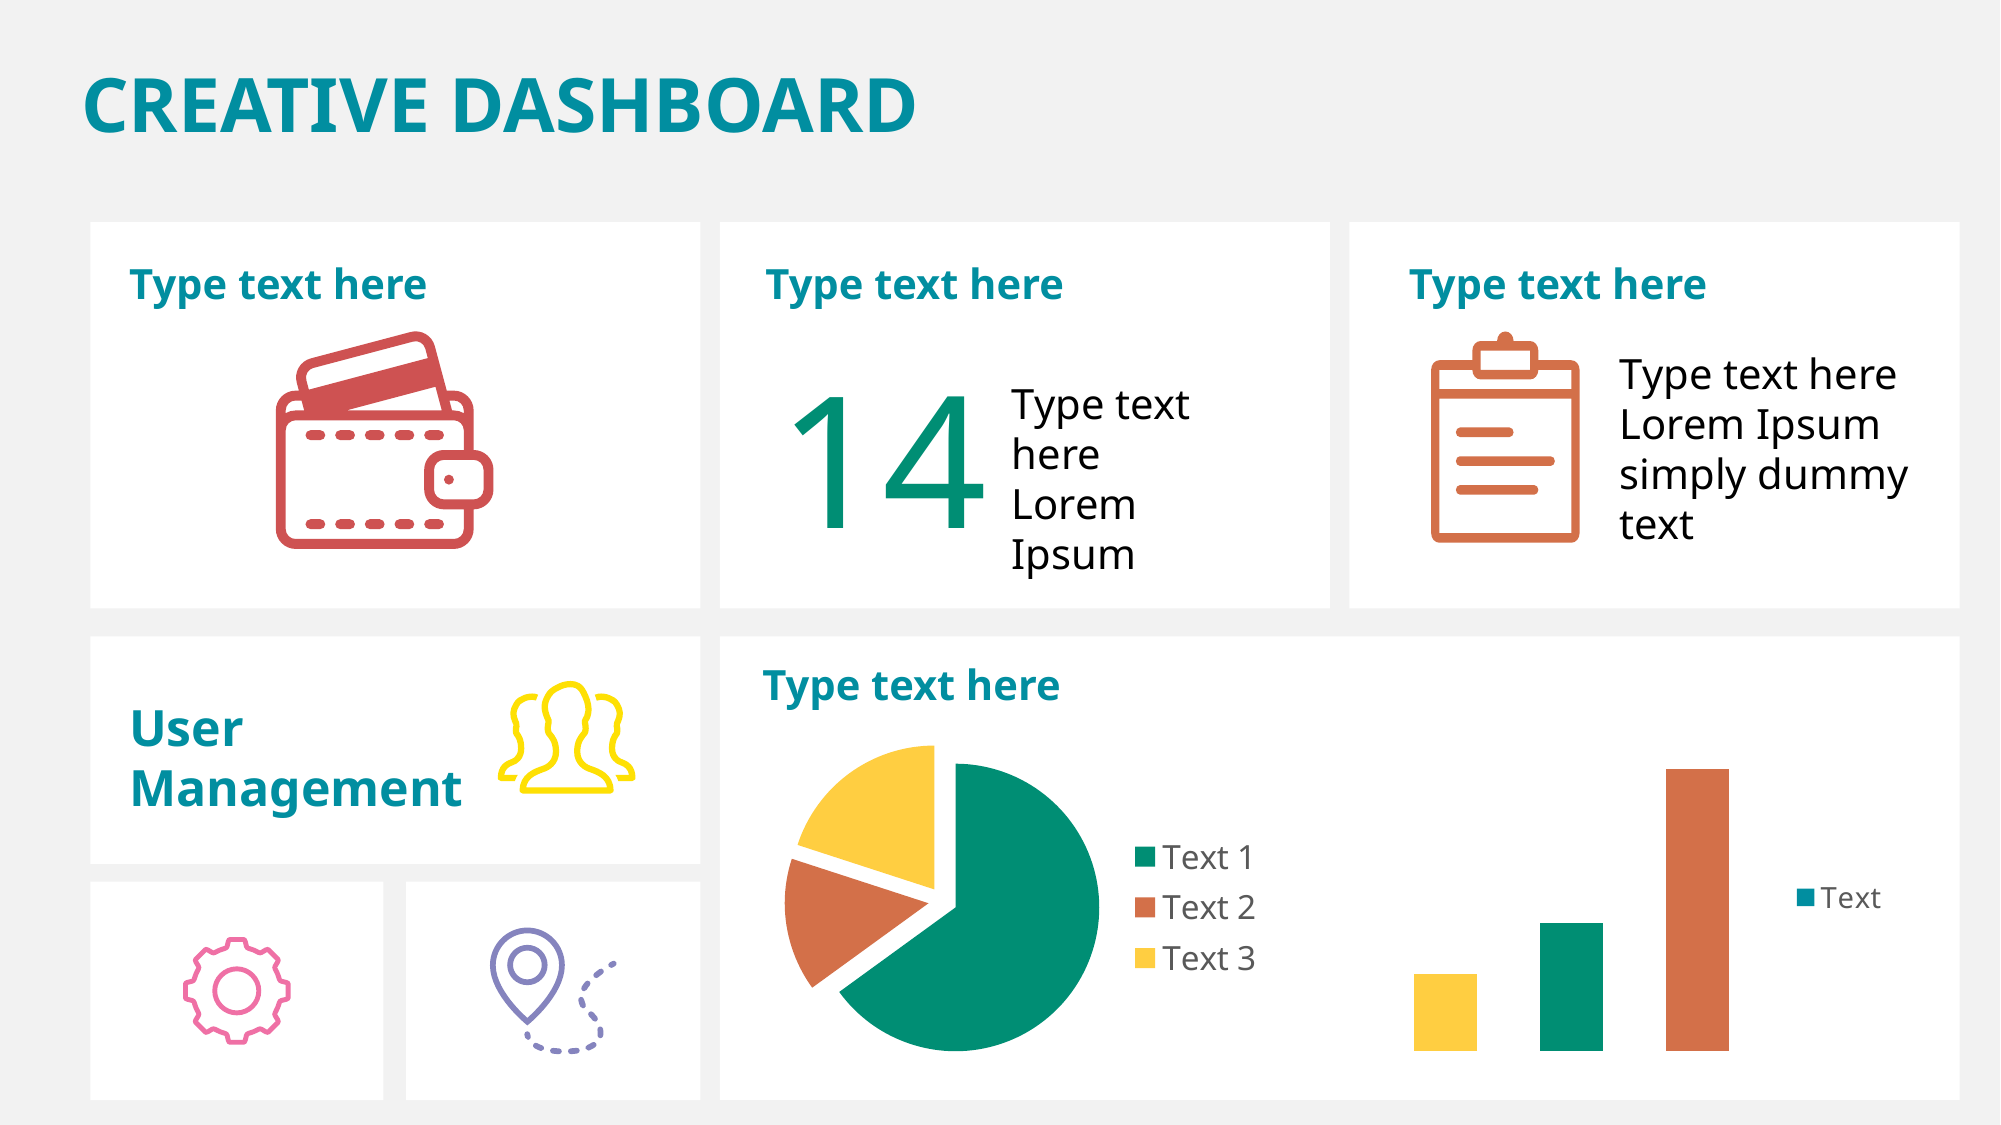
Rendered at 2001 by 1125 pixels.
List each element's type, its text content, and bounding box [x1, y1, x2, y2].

text_box User Management [114, 688, 498, 824]
text_box Type text here Lorem Ipsum simply dummy text [1605, 340, 1948, 556]
text_box Type text here [747, 651, 1131, 717]
chart [1359, 720, 1944, 1075]
title CREATIVE DASHBOARD [66, 0, 1944, 218]
text_box Type text here [1393, 250, 1778, 315]
text_box [719, 635, 1961, 1101]
text_box [519, 680, 614, 794]
chart [759, 728, 1291, 1083]
text_box [275, 331, 494, 549]
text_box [90, 881, 384, 1101]
text_box [1348, 221, 1961, 609]
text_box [406, 881, 701, 1101]
text_box Type text here [114, 250, 498, 315]
text_box [1431, 331, 1580, 543]
text_box [89, 221, 701, 609]
text_box [89, 635, 701, 865]
text_box [594, 693, 636, 782]
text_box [763, 337, 1287, 575]
text_box [497, 693, 539, 782]
text_box Type text here [750, 250, 1134, 315]
text_box [719, 221, 1331, 609]
